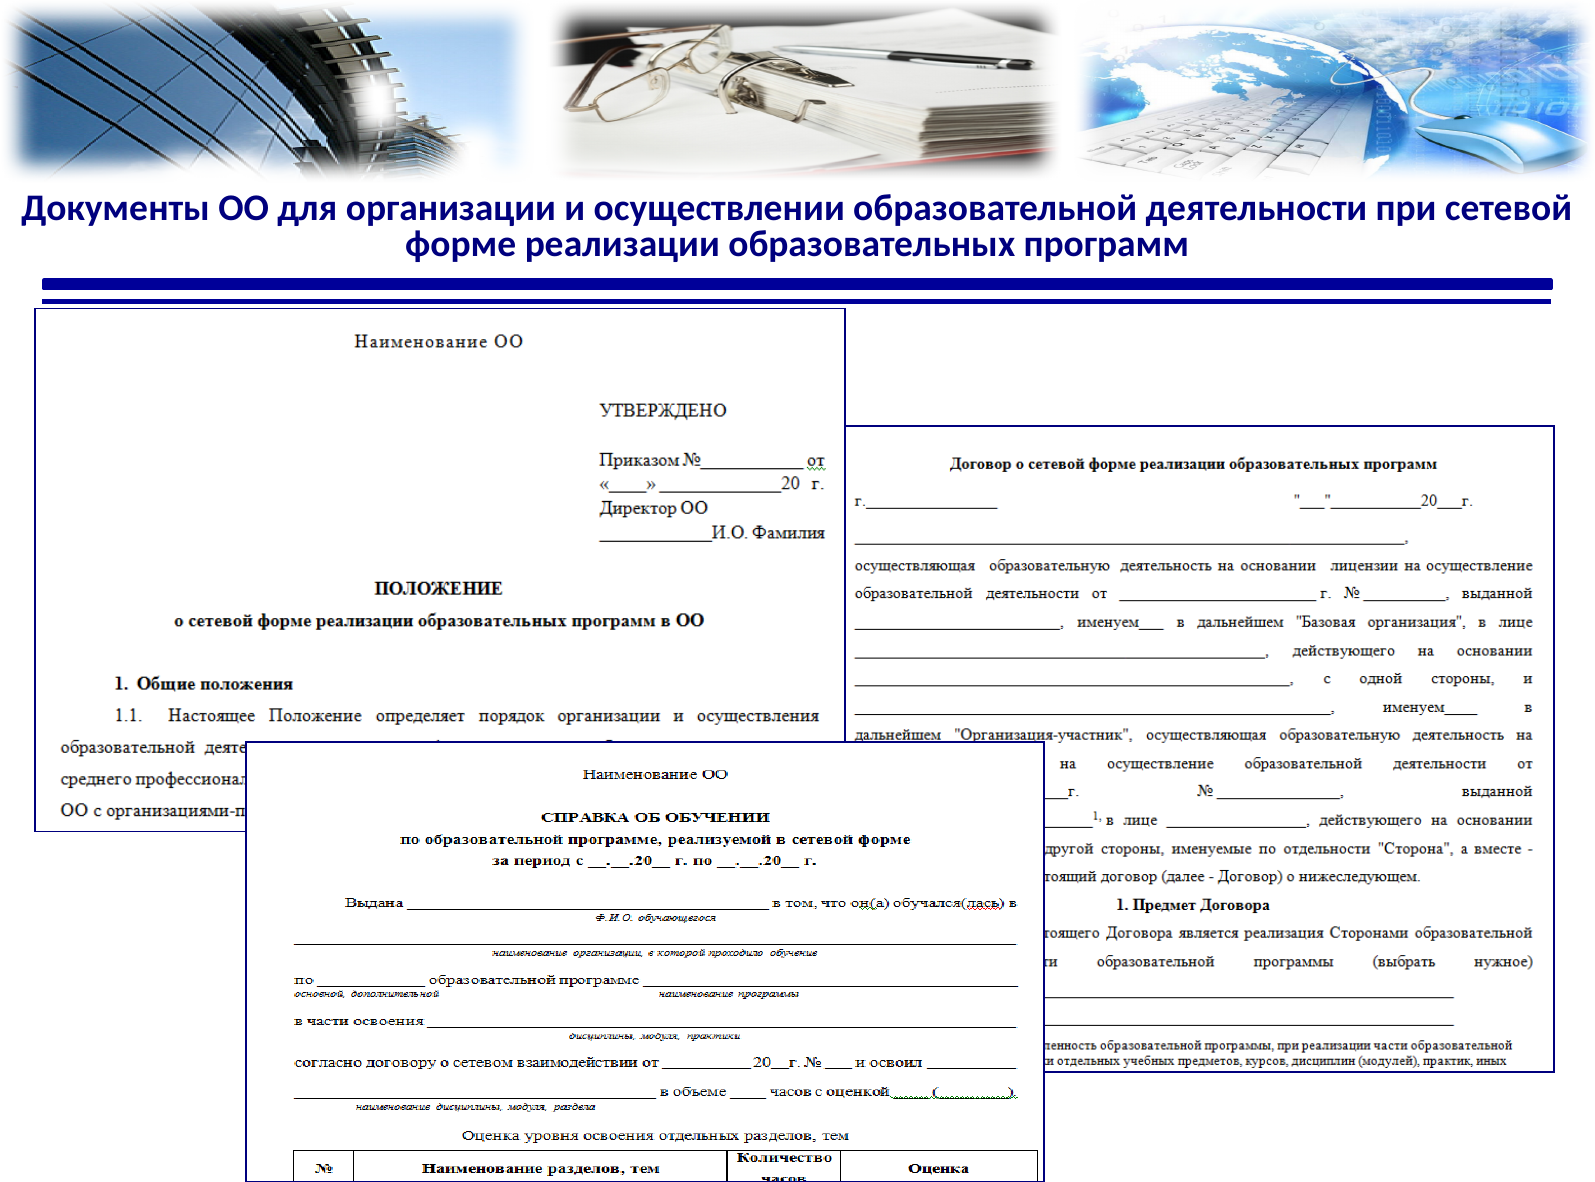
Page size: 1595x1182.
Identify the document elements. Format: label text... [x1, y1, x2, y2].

title Документы ОО для организации и осуществлении образовательной деятельности при сетевой форме реализации образовательных программ [0, 194, 1595, 290]
picture [35, 309, 1554, 1182]
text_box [0, 0, 1595, 183]
